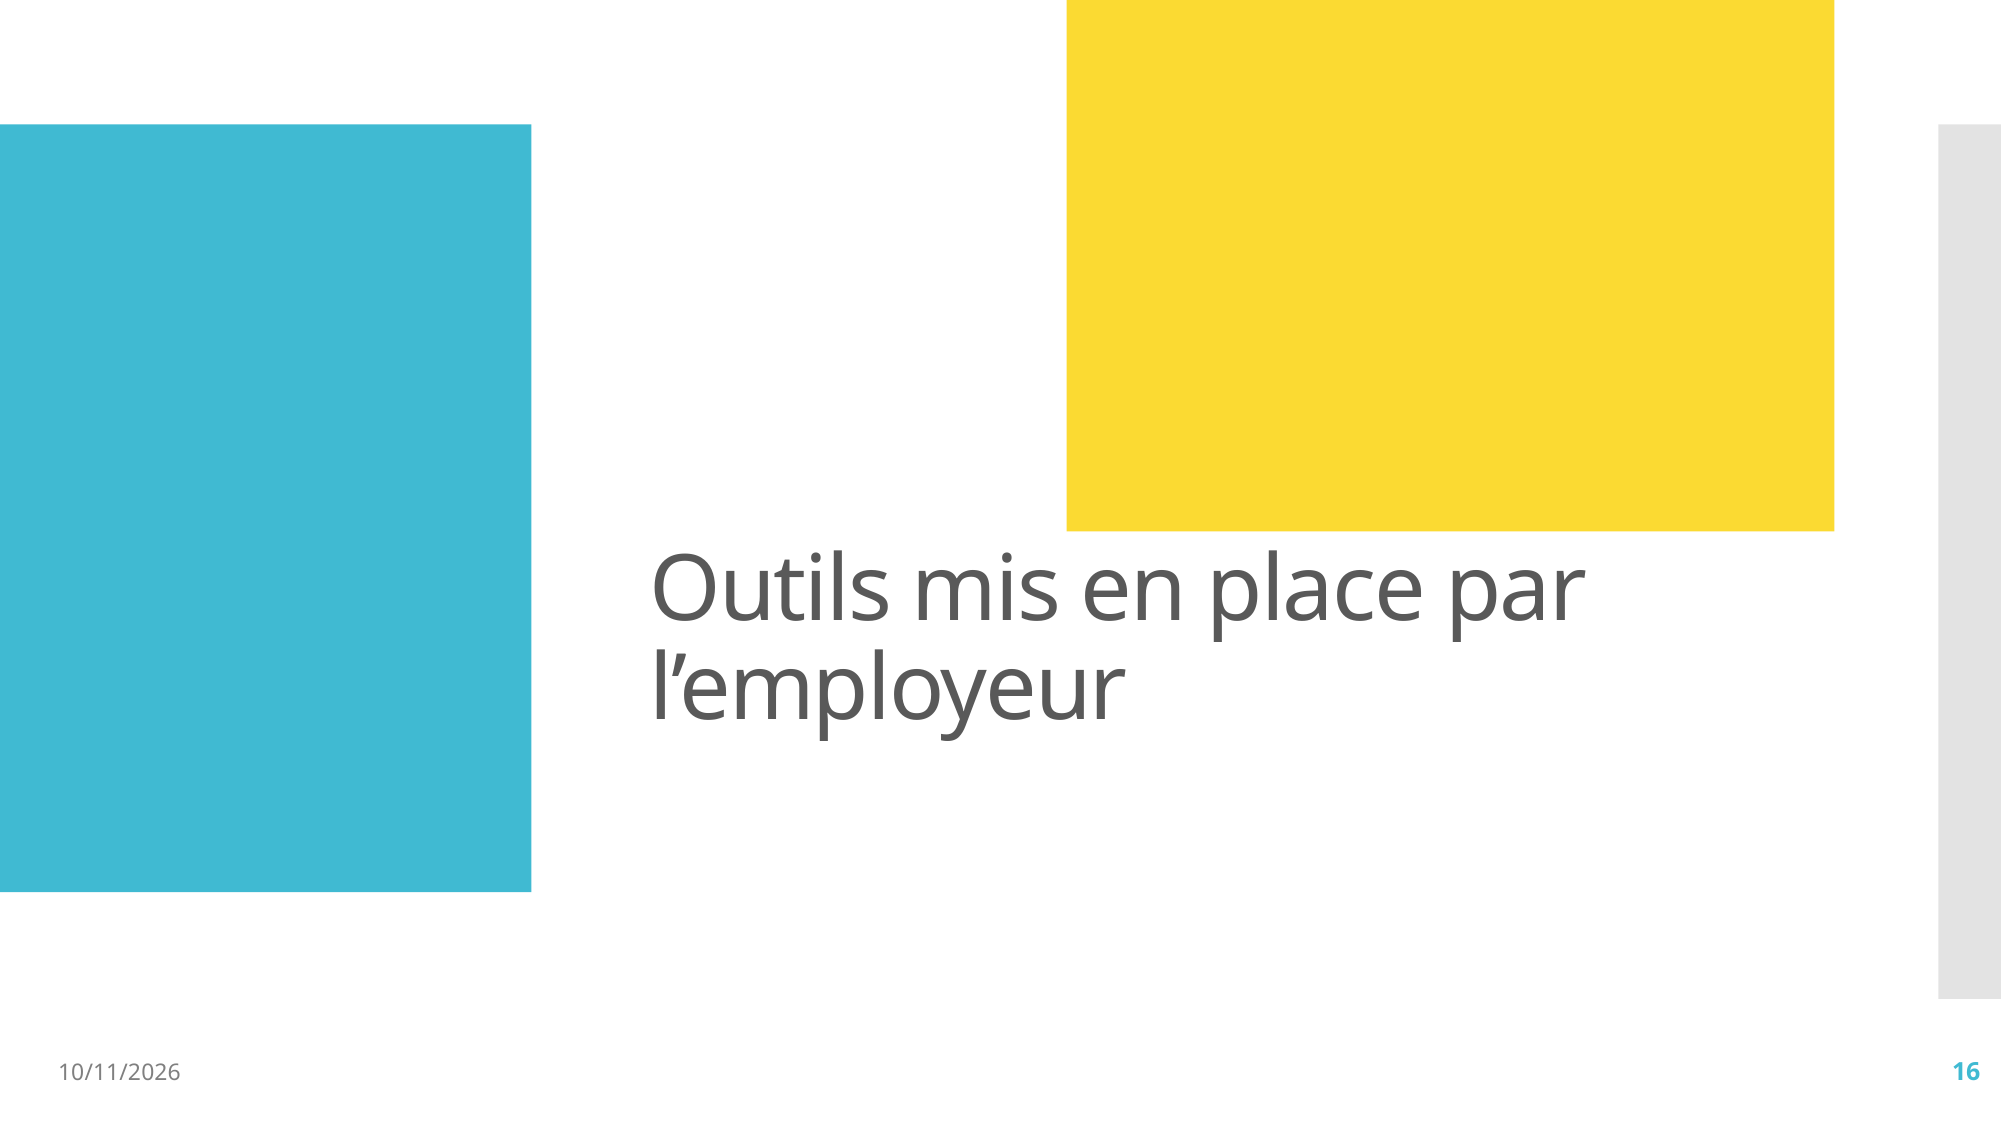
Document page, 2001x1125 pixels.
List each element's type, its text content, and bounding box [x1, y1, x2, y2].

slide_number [43, 1042, 493, 1103]
slide_number 16 [1744, 1042, 1996, 1103]
title Outils mis en place par l’employeur [634, 213, 1835, 747]
